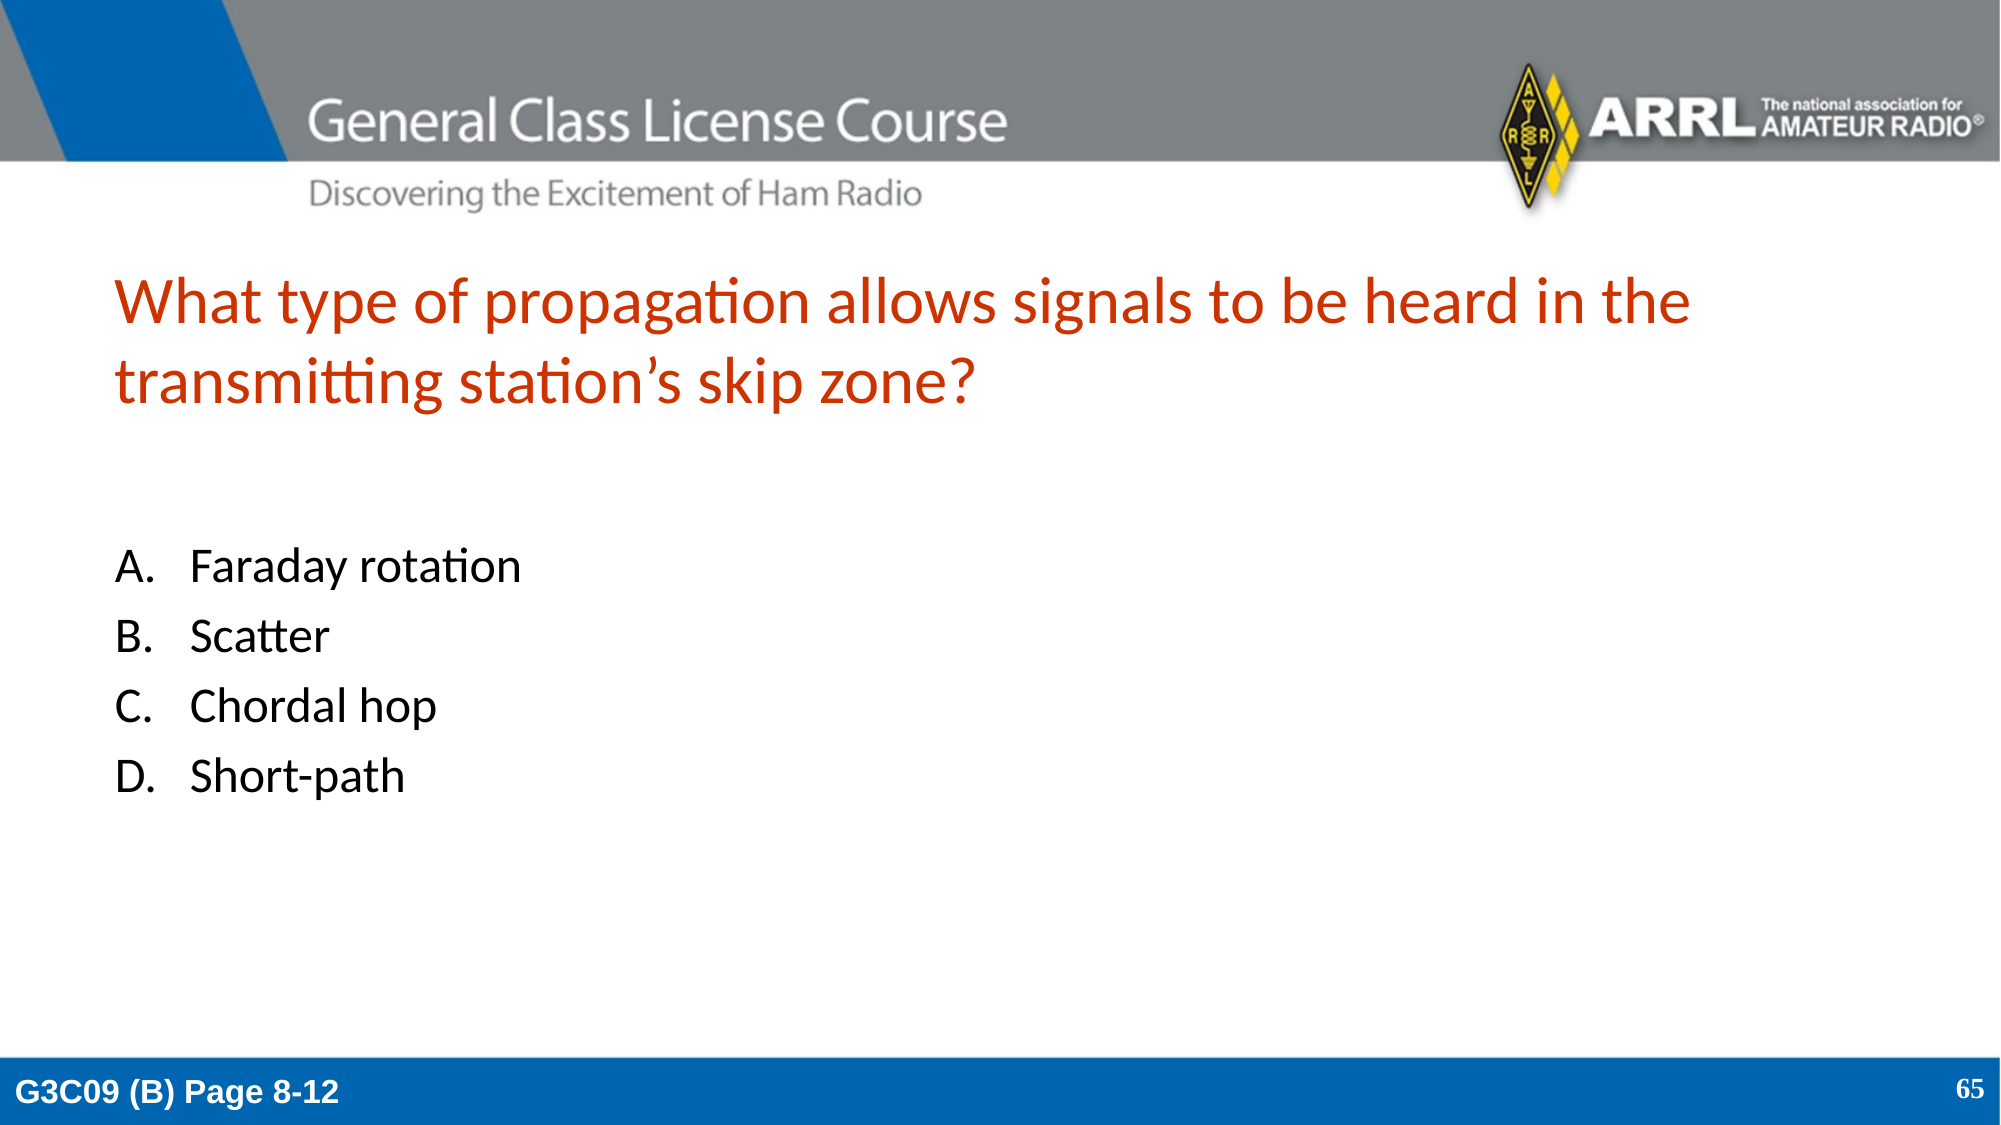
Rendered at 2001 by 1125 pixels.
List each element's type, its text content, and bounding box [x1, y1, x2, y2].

picture [0, 0, 2001, 1125]
list Faraday rotation Scatter Chordal hop Short-path [99, 525, 1900, 1005]
title What type of propagation allows signals to be heard in the transmitting station’s skip zone? [99, 249, 1900, 468]
text_box G3C09 (B) Page 8-12 [0, 1062, 1313, 1118]
text_box 65 [1875, 1062, 2000, 1113]
